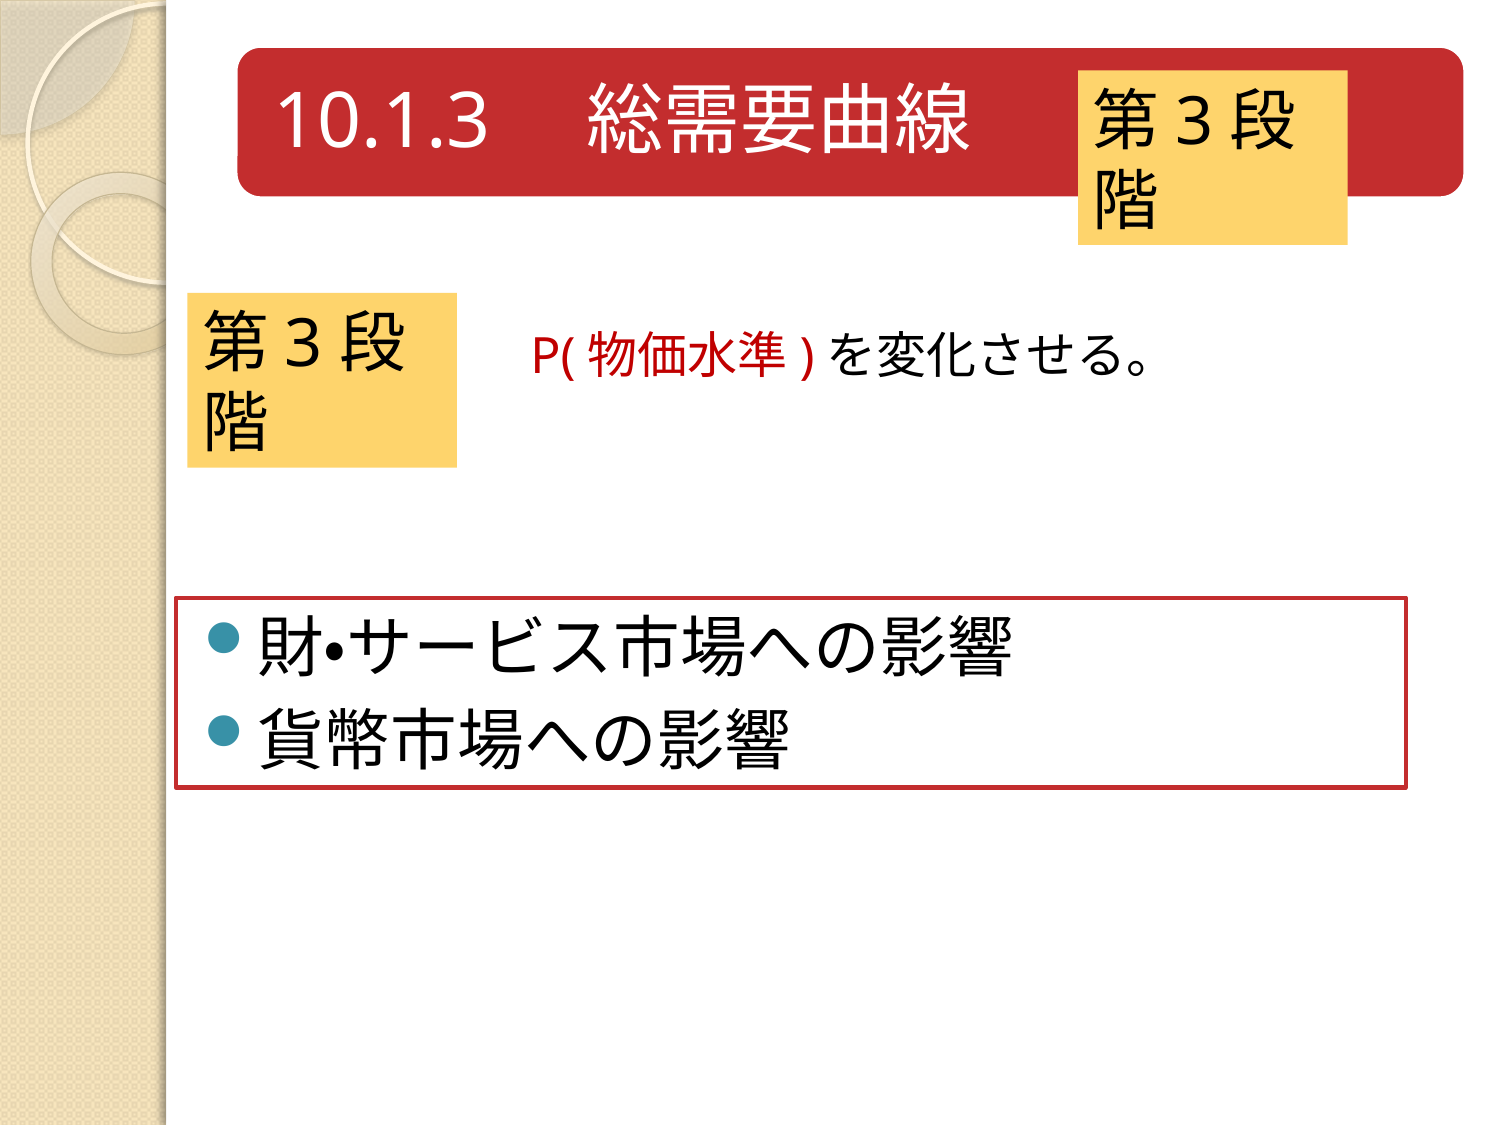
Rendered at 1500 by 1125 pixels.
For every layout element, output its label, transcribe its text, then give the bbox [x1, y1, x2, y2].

text_box 第3段階 [187, 292, 457, 468]
text_box 第3段階 [1078, 211, 1348, 245]
list 財・サービス市場への影響 貨幣市場への影響 [174, 596, 1408, 790]
text_box P(物価水準)を変化させる。 [515, 316, 1348, 392]
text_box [235, 44, 1466, 200]
